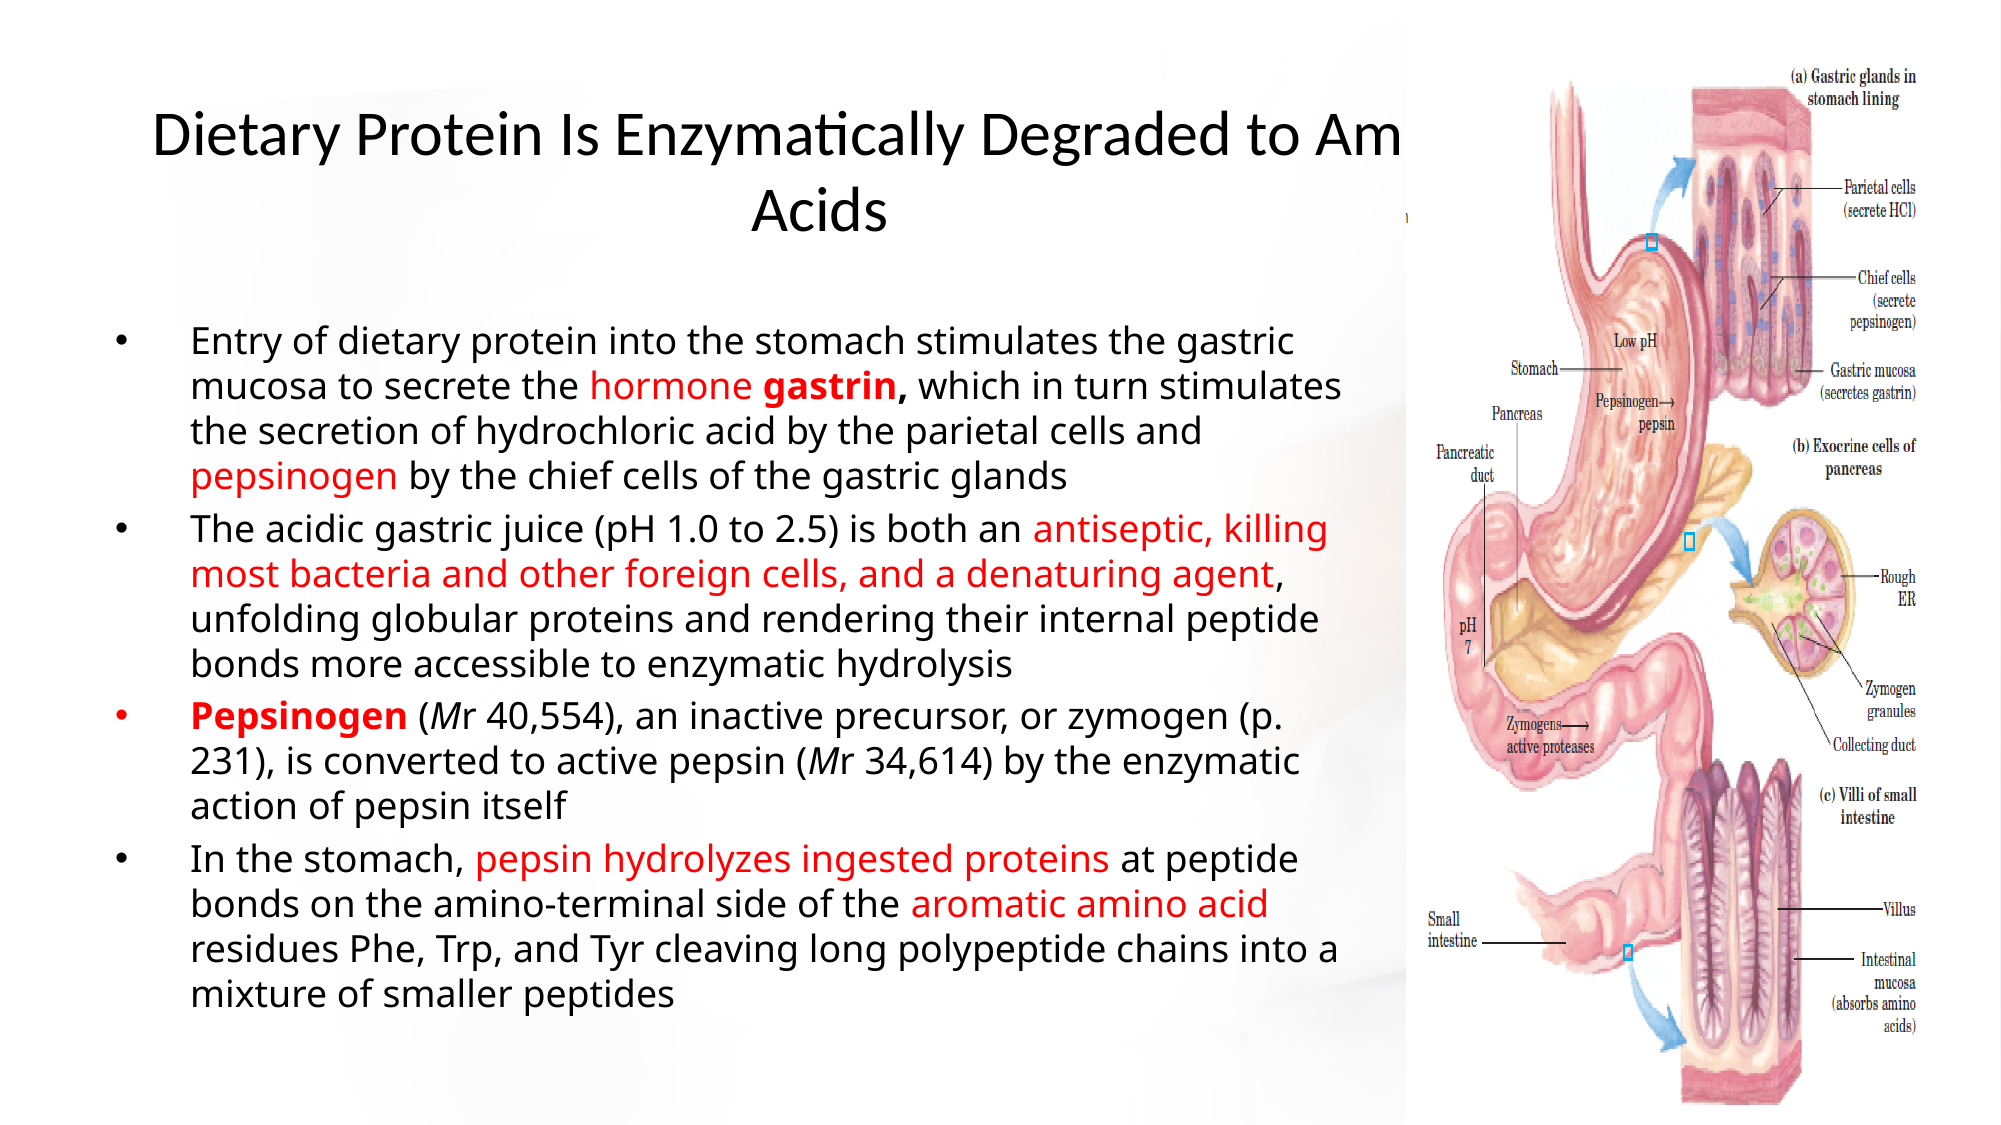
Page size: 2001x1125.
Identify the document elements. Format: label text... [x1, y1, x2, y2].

title Dietary Protein Is Enzymatically Degraded to Amino Acids [100, 82, 1401, 254]
picture [0, 0, 2001, 1125]
list Entry of dietary protein into the stomach stimulates the gastric mucosa to secrete the hormone gastrin, which in turn stimulates the secretion of hydrochloric acid by the parietal cells and pepsinogen by the chief cells of the gastric glands The acidic gastric juice (pH 1.0 to 2.5) is both an antiseptic, killing most bacteria and other foreign cells, and a denaturing agent, unfolding globular proteins and rendering their internal peptide bonds more accessible to enzymatic hydrolysis Pepsinogen (Mr 40,554), an inactive precursor, or zymogen (p. 231), is converted to active pepsin (Mr 34,614) by the enzymatic action of pepsin itself In the stomach, pepsin hydrolyzes ingested proteins at peptide bonds on the amino-terminal side of the aromatic amino acid residues Phe, Trp, and Tyr cleaving long polypeptide chains into a mixture of smaller peptides [100, 309, 1395, 1043]
